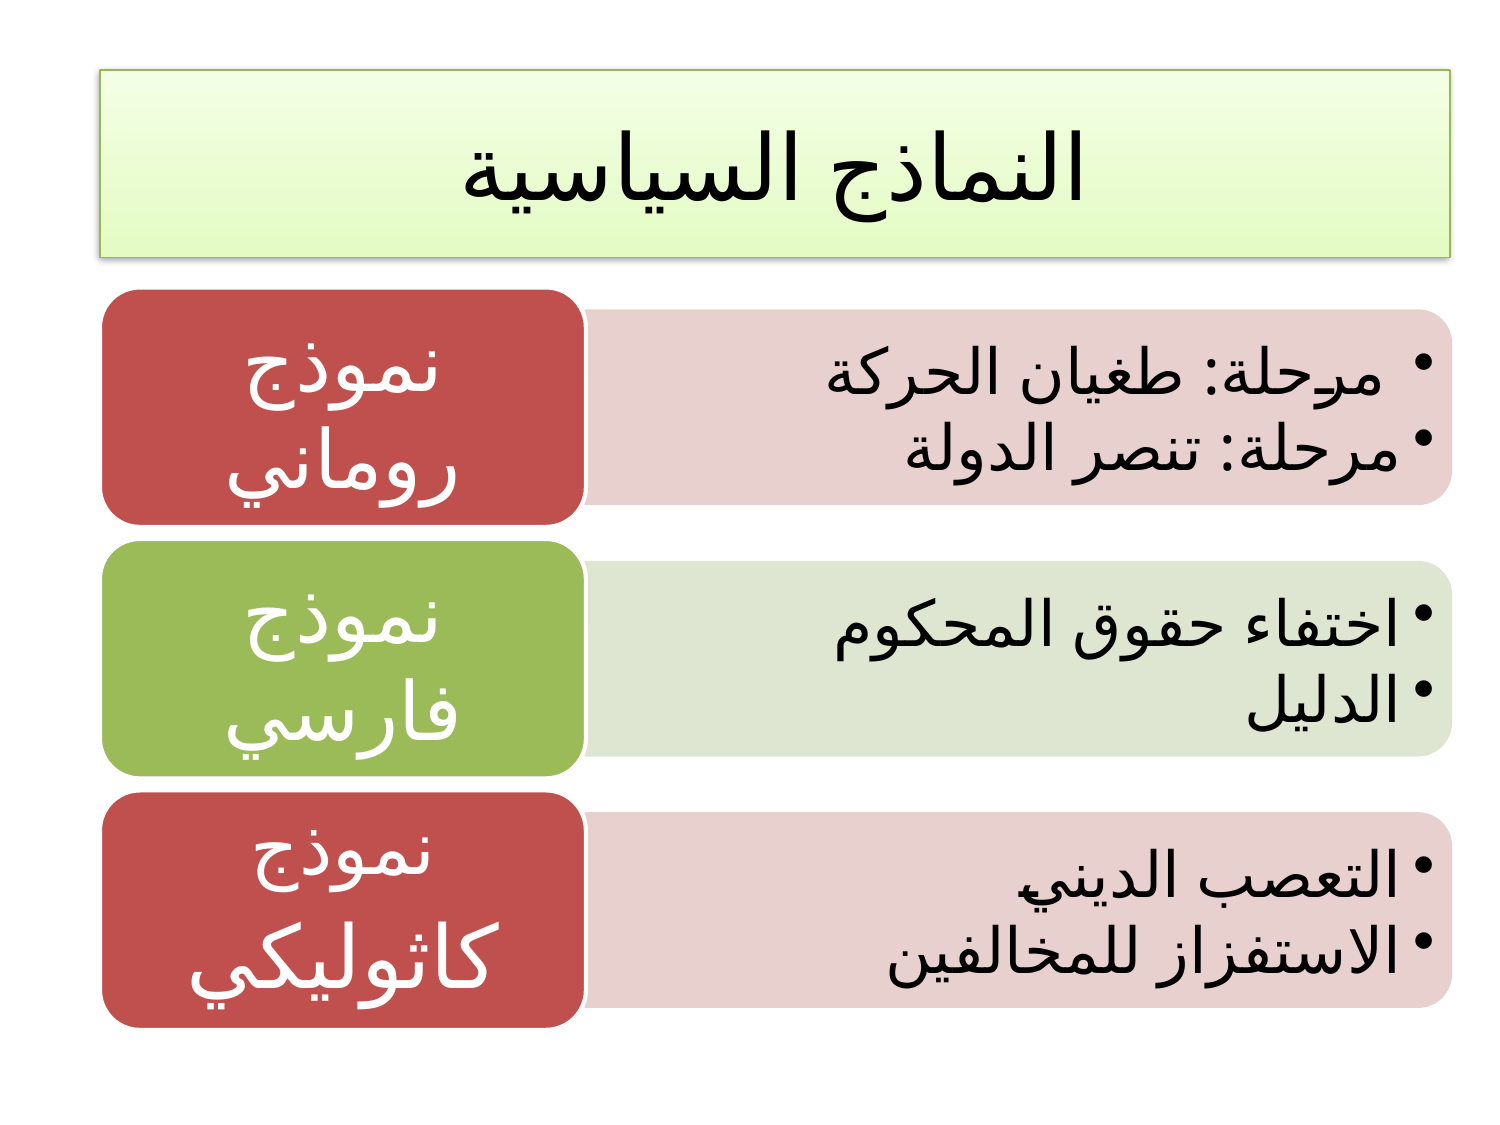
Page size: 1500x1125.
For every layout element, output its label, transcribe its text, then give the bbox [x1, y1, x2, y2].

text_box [99, 287, 1451, 1031]
text_box النماذج السياسية [99, 69, 1451, 258]
